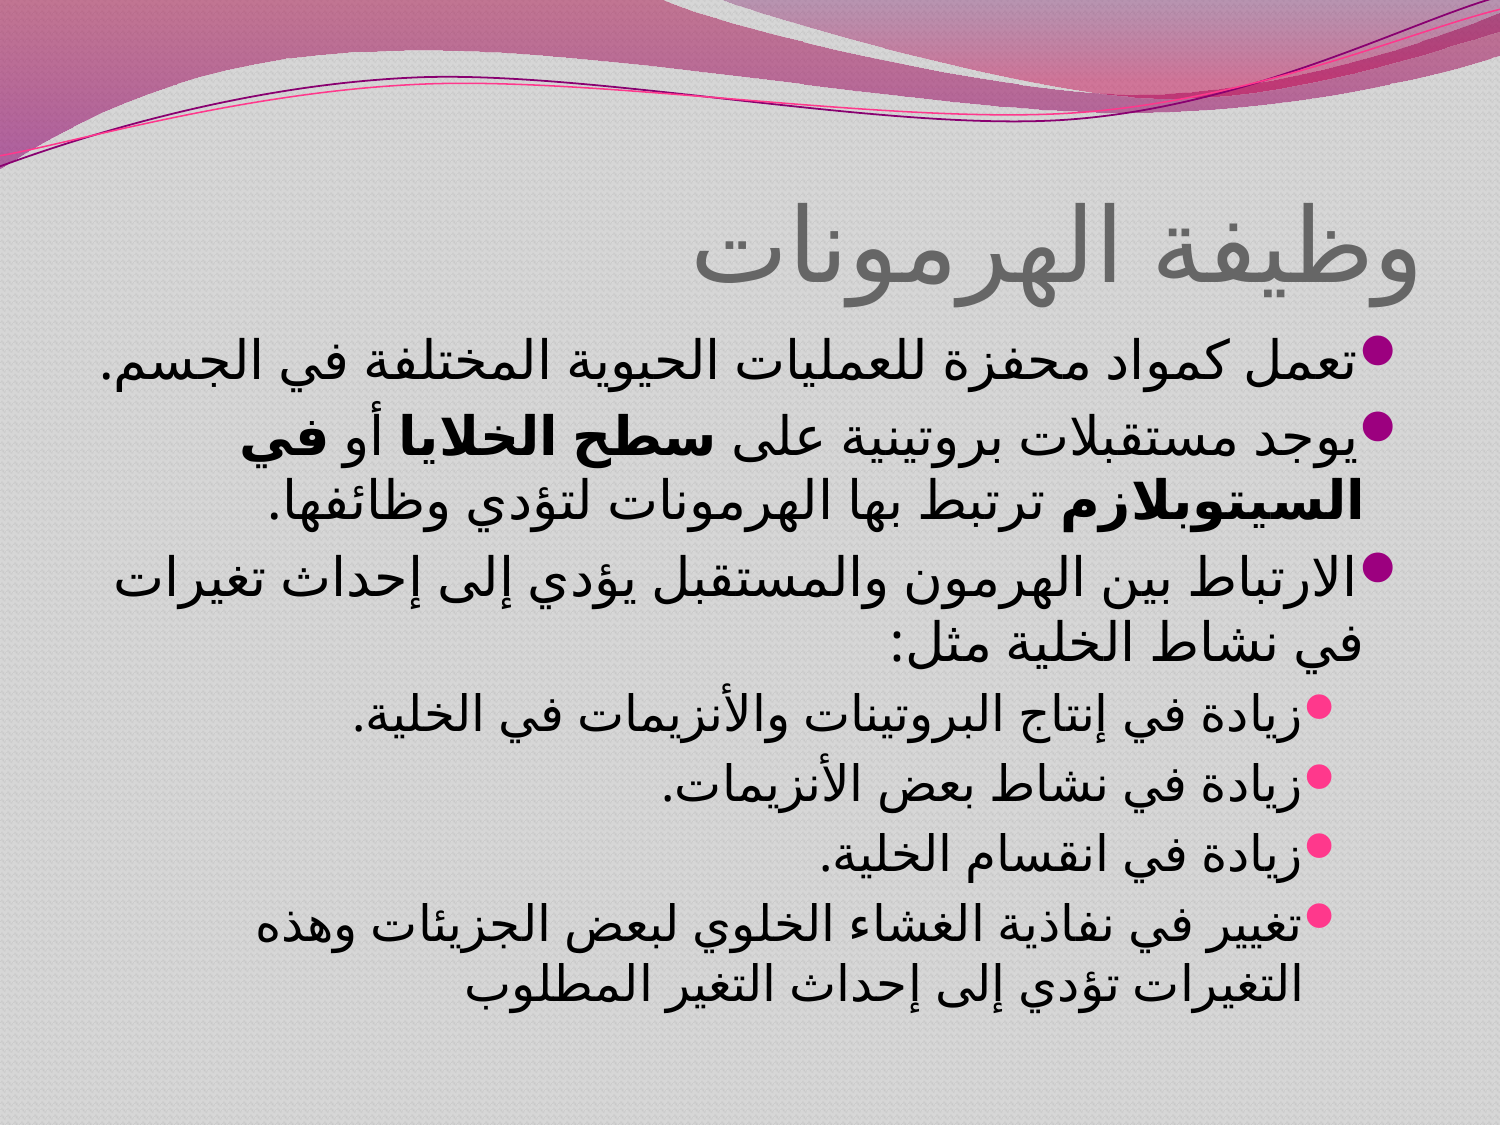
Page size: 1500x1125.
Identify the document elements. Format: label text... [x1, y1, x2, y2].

title وظيفة الهرمونات [75, 115, 1425, 303]
list تعمل كمواد محفزة للعمليات الحيوية المختلفة في الجسم. يوجد مستقبلات بروتينية على سطح الخلايا أو في السيتوبلازم ترتبط بها الهرمونات لتؤدي وظائفها. الارتباط بين الهرمون والمستقبل يؤدي إلى إحداث تغيرات في نشاط الخلية مثل: زيادة في إنتاج البروتينات والأنزيمات في الخلية. زيادة في نشاط بعض الأنزيمات. زيادة في انقسام الخلية. تغيير في نفاذية الغشاء الخلوي لبعض الجزيئات وهذه التغيرات تؤدي إلى إحداث التغير المطلوب [75, 317, 1425, 1038]
